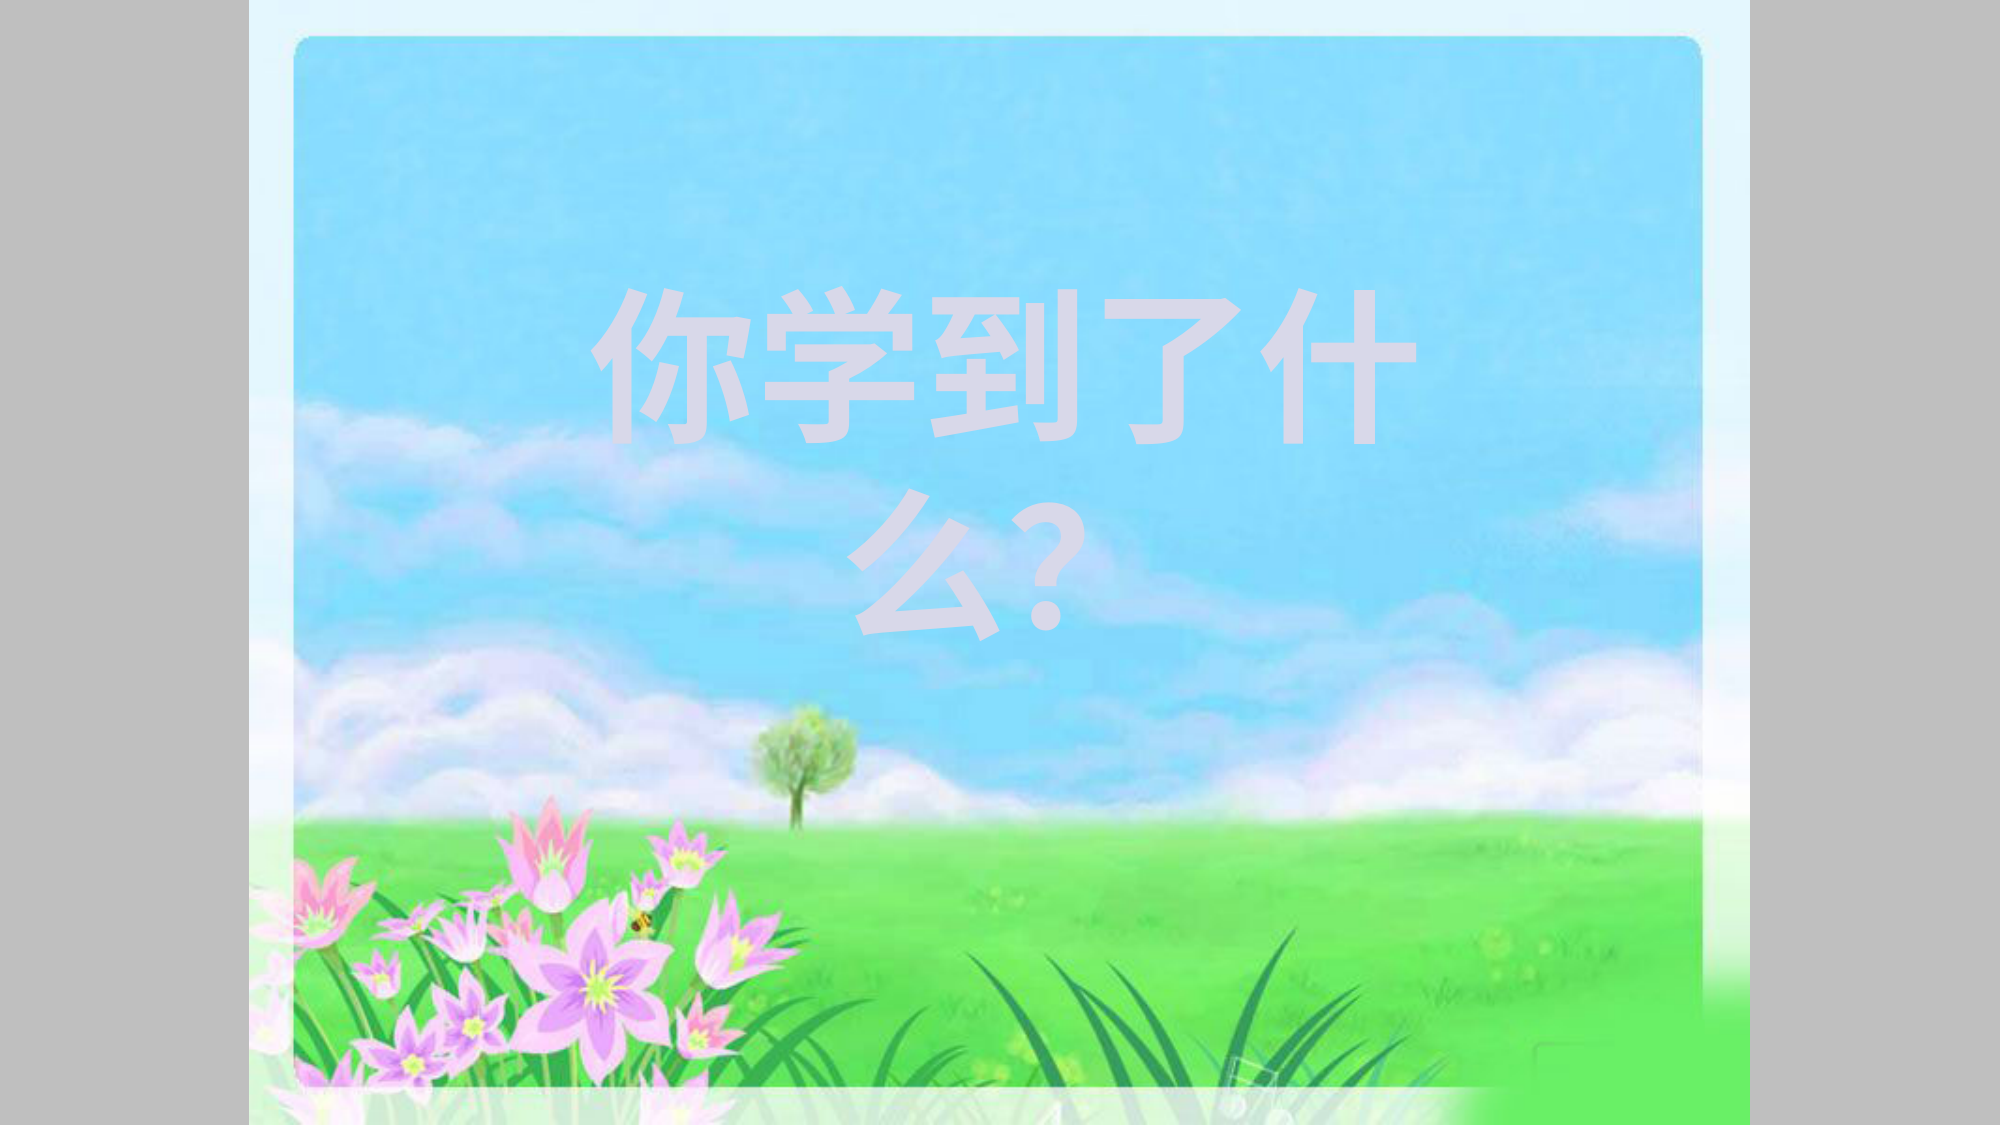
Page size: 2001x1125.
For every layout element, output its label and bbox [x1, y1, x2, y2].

picture [249, 0, 1751, 1125]
